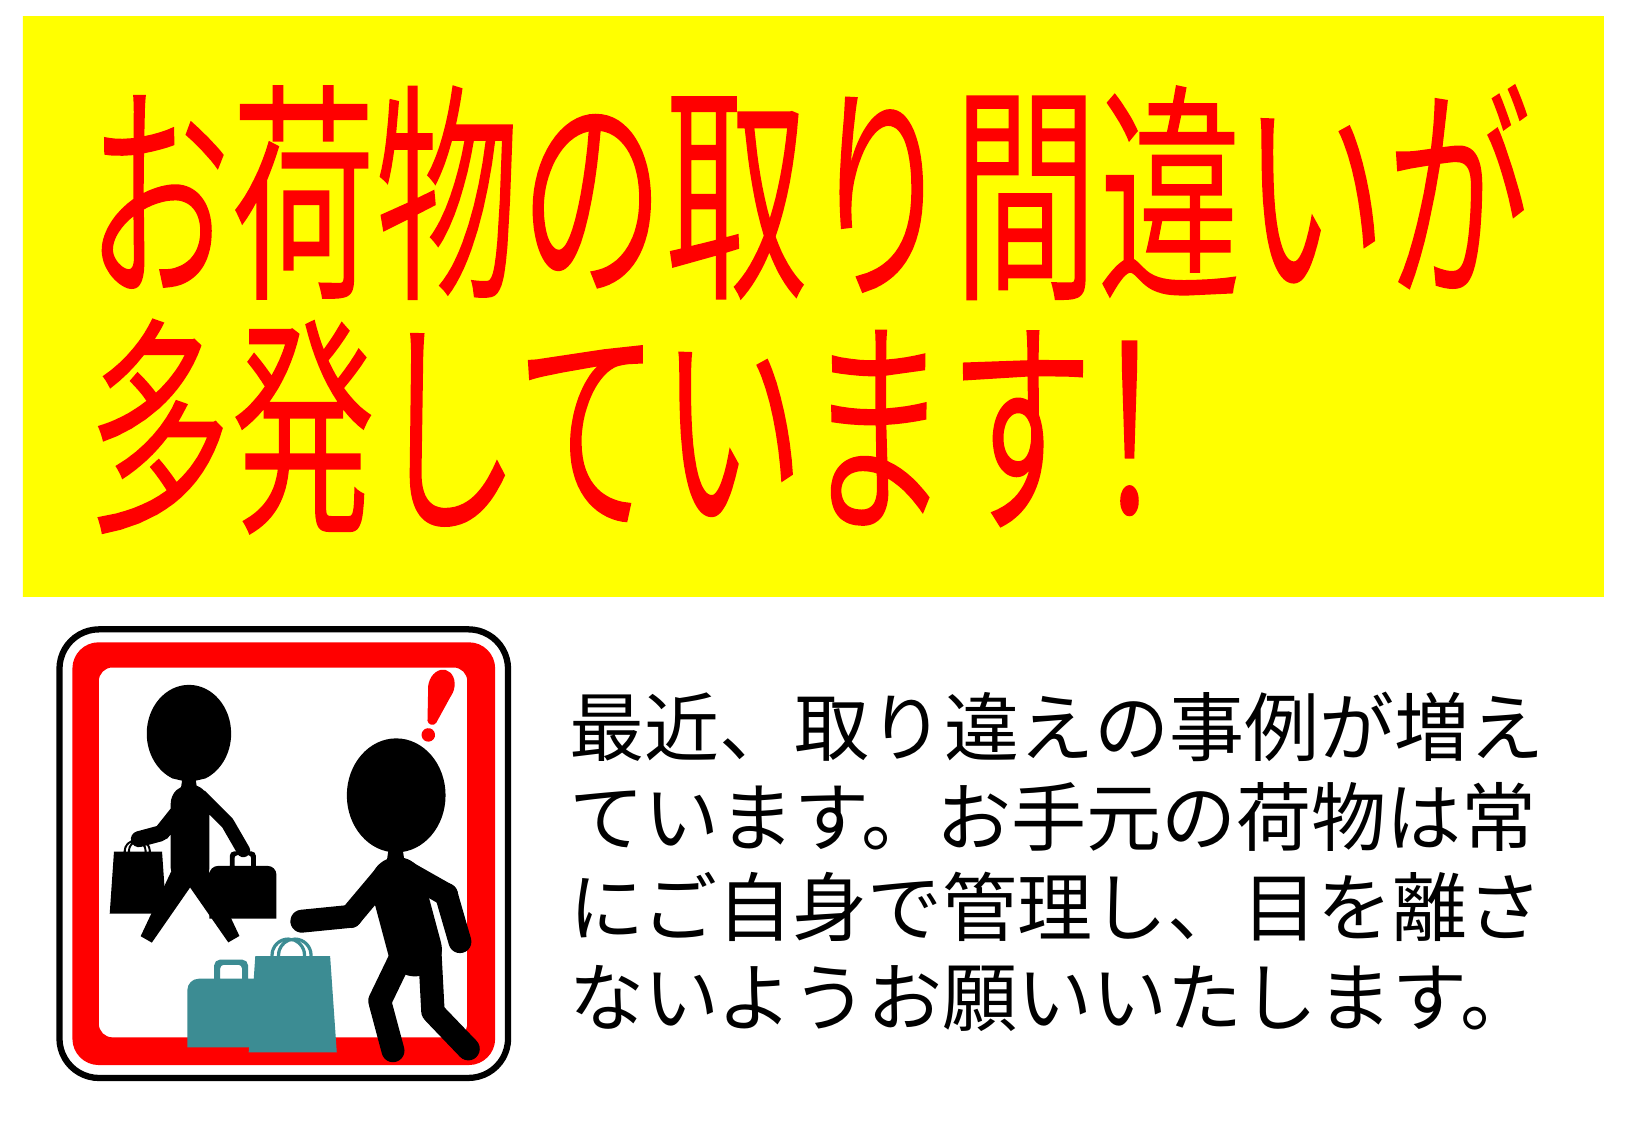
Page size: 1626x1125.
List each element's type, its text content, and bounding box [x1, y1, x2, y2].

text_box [59, 629, 509, 1079]
text_box [21, 14, 1606, 599]
text_box 最近、取り違えの事例が増えています。お手元の荷物は常にご自身で管理し、目を離さないようお願いいたします。 [554, 673, 1601, 1049]
